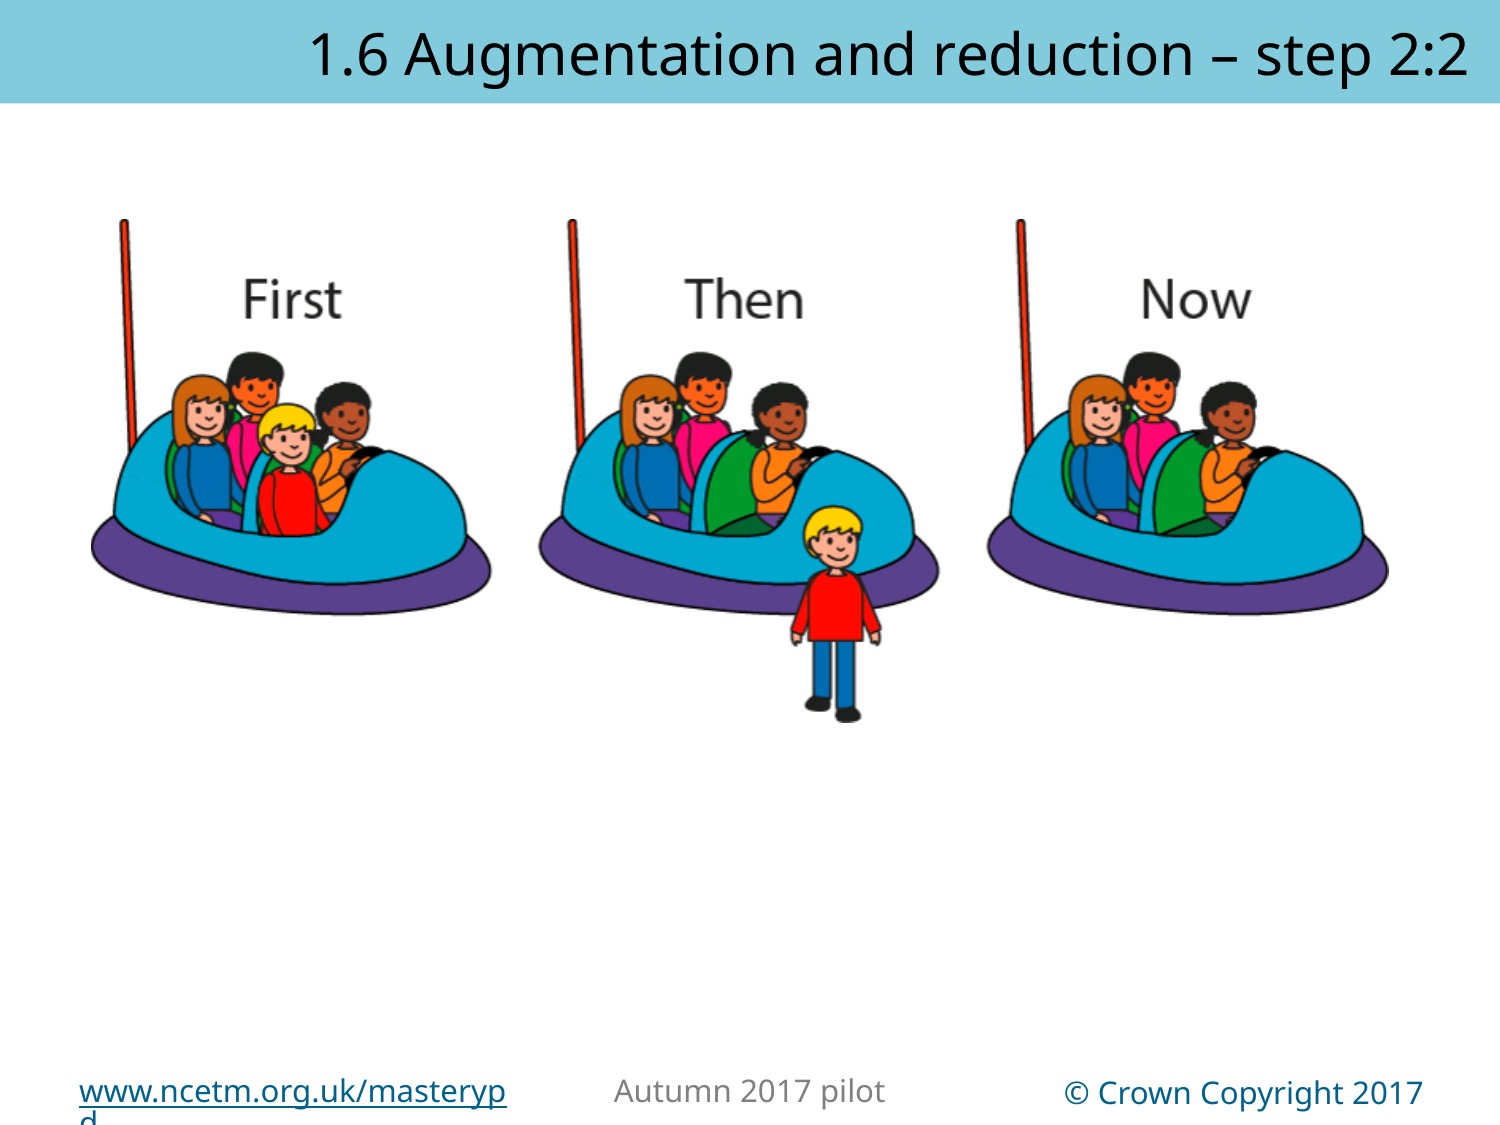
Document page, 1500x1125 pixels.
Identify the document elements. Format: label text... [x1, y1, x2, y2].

list 1.6 Augmentation and reduction – step 2:2 [0, 0, 1500, 104]
picture [91, 219, 506, 724]
picture [516, 219, 1415, 724]
